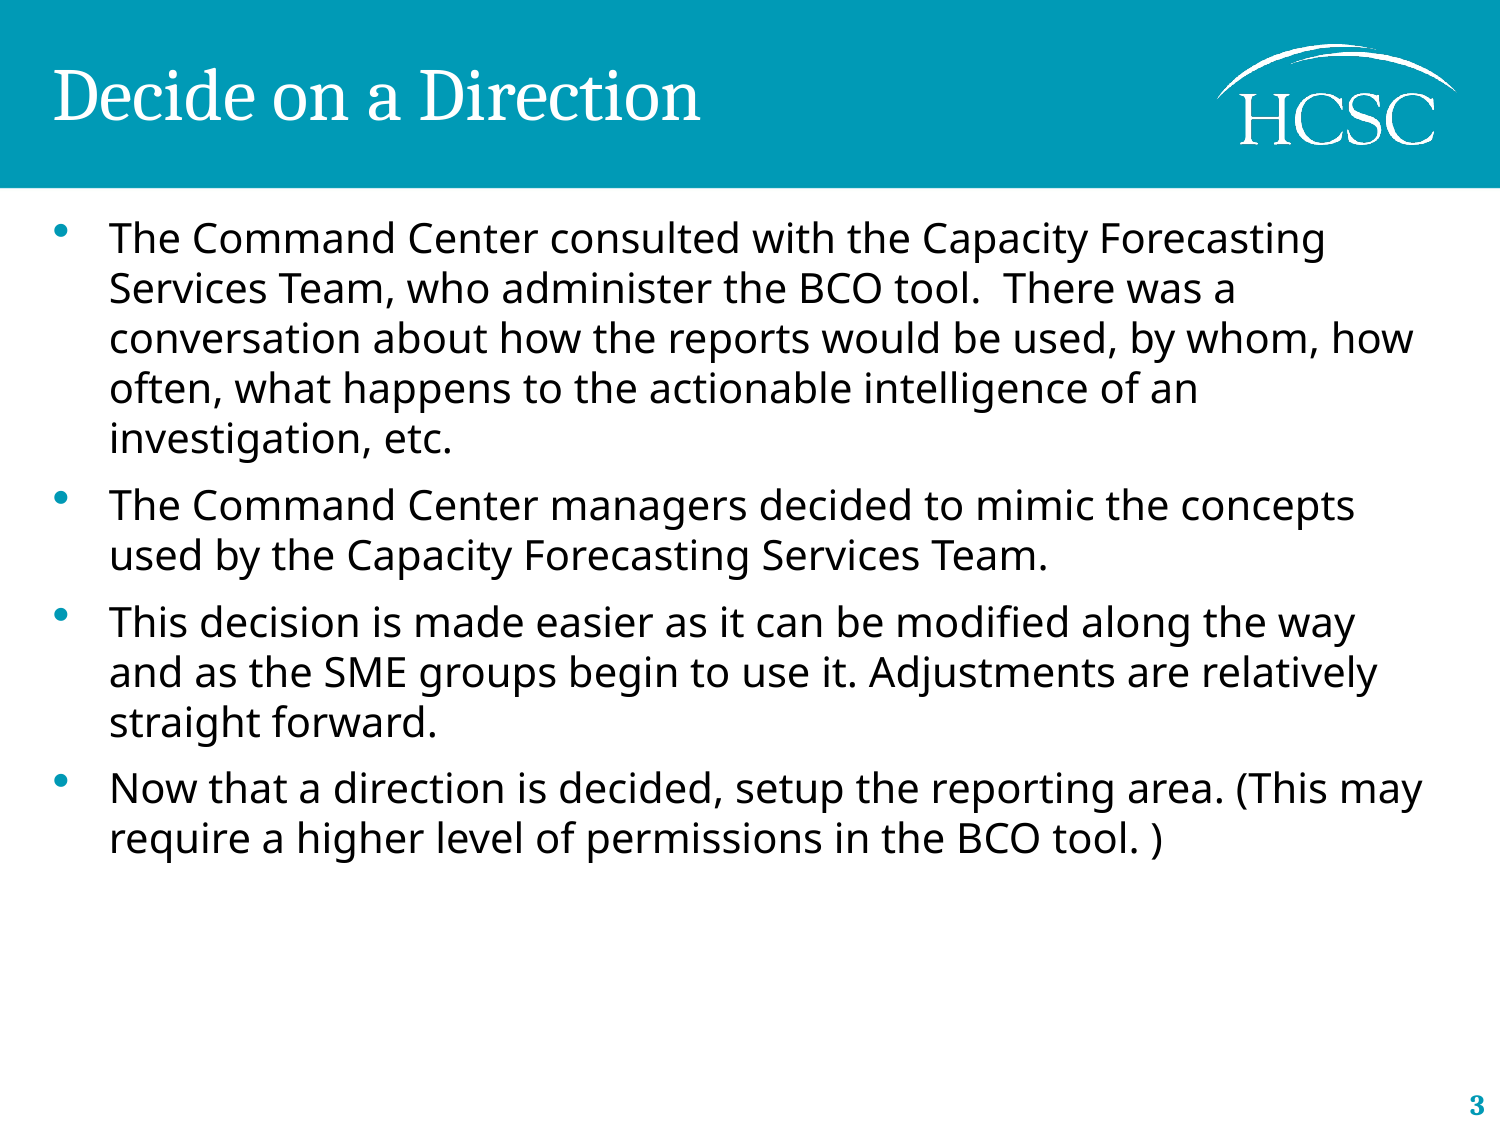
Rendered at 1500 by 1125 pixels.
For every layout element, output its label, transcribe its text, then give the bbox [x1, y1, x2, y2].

list The Command Center consulted with the Capacity Forecasting Services Team, who administer the BCO tool. There was a conversation about how the reports would be used, by whom, how often, what happens to the actionable intelligence of an investigation, etc. The Command Center managers decided to mimic the concepts used by the Capacity Forecasting Services Team. This decision is made easier as it can be modified along the way and as the SME groups begin to use it. Adjustments are relatively straight forward. Now that a direction is decided, setup the reporting area. (This may require a higher level of permissions in the BCO tool. ) [37, 204, 1450, 1018]
title Decide on a Direction [37, 0, 1278, 181]
picture [0, 0, 1500, 656]
